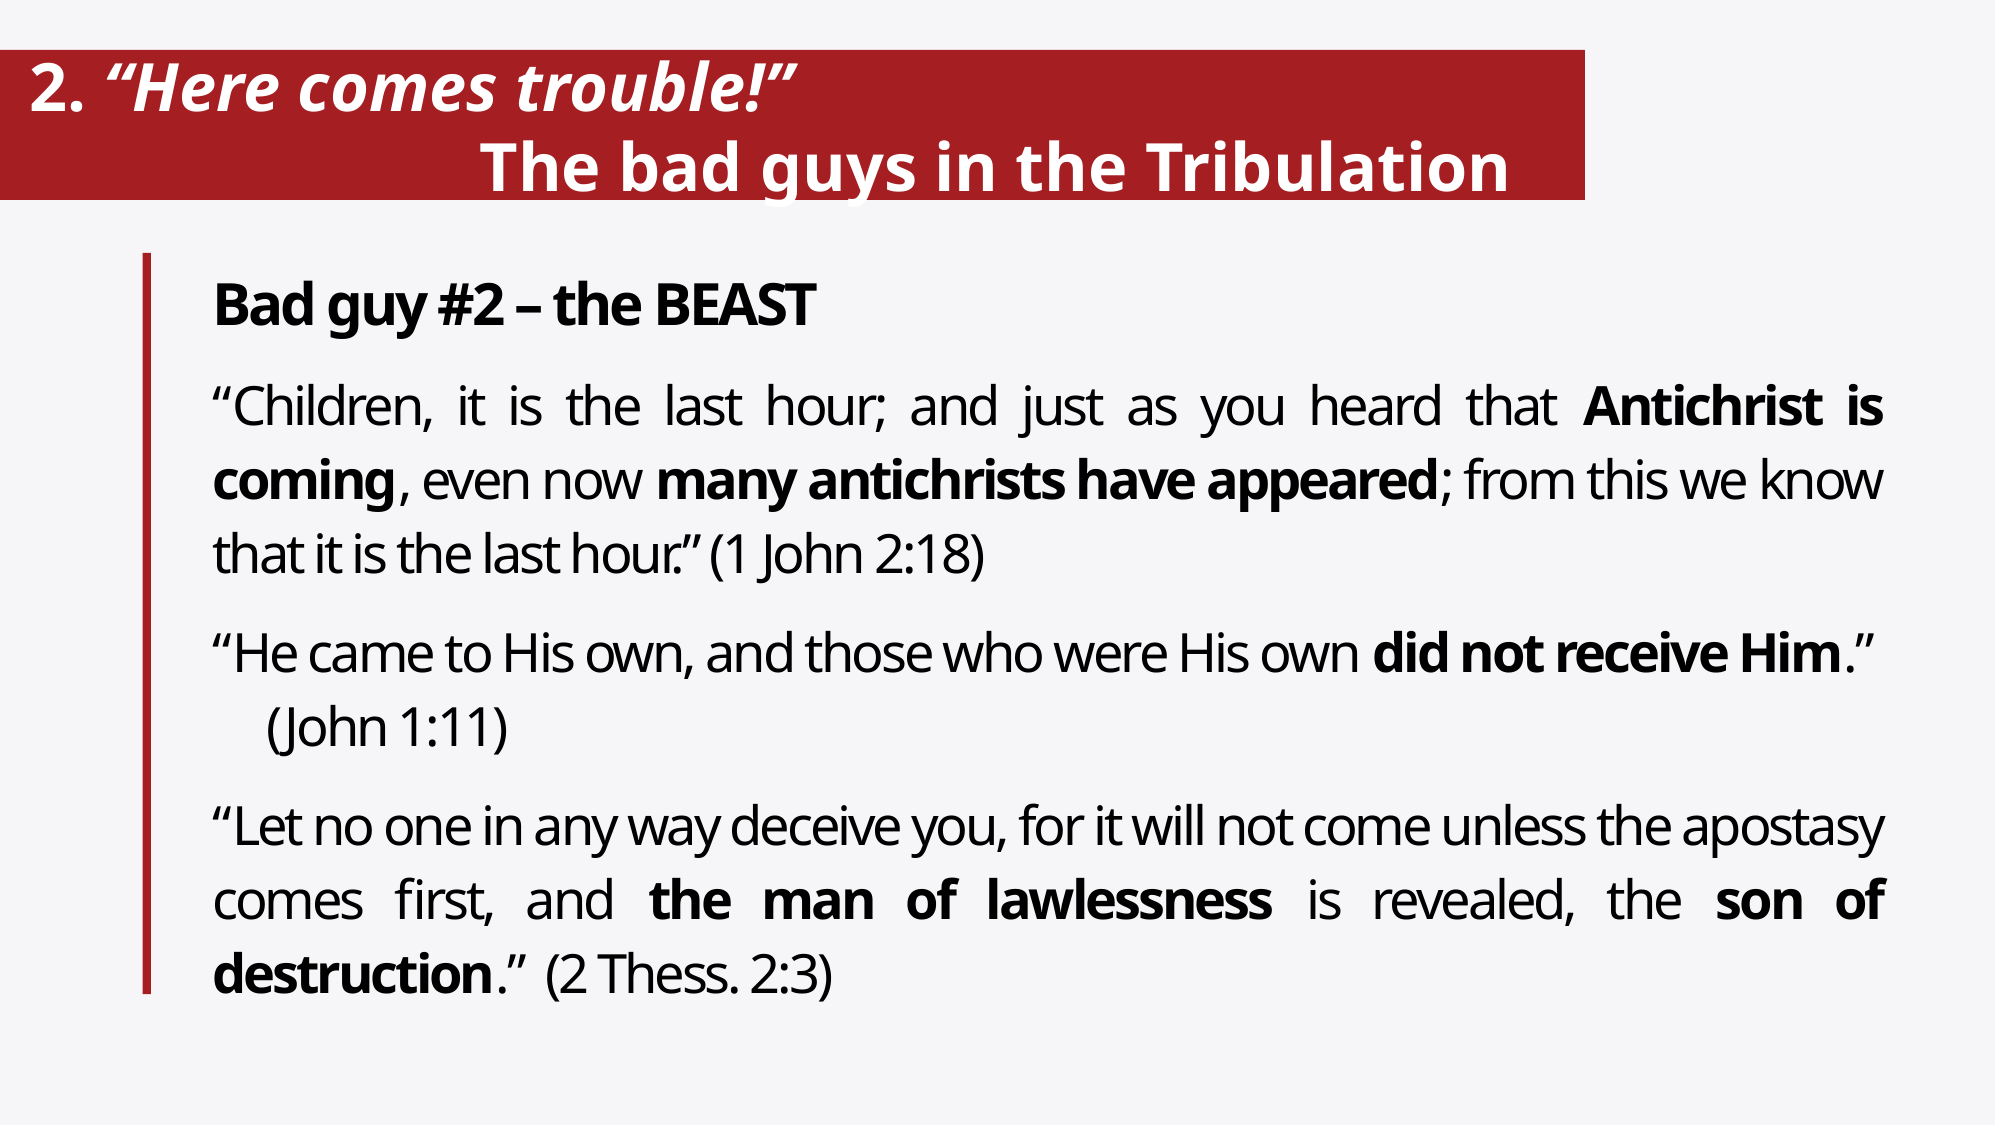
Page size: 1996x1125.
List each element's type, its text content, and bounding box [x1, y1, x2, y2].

subtitle Bad guy #2 – the BEAST “Children, it is the last hour; and just as you heard that Antichrist is coming, even now many antichrists have appeared; from this we know that it is the last hour.” (1 John 2:18) “He came to His own, and those who were His own did not receive Him.” (John 1:11) “Let no one in any way deceive you, for it will not come unless the apostasy comes first, and the man of lawlessness is revealed, the son of destruction.” (2 Thess. 2:3) [197, 249, 1898, 1000]
title 2. “Here comes trouble!” The bad guys in the Tribulation [14, 62, 1810, 188]
